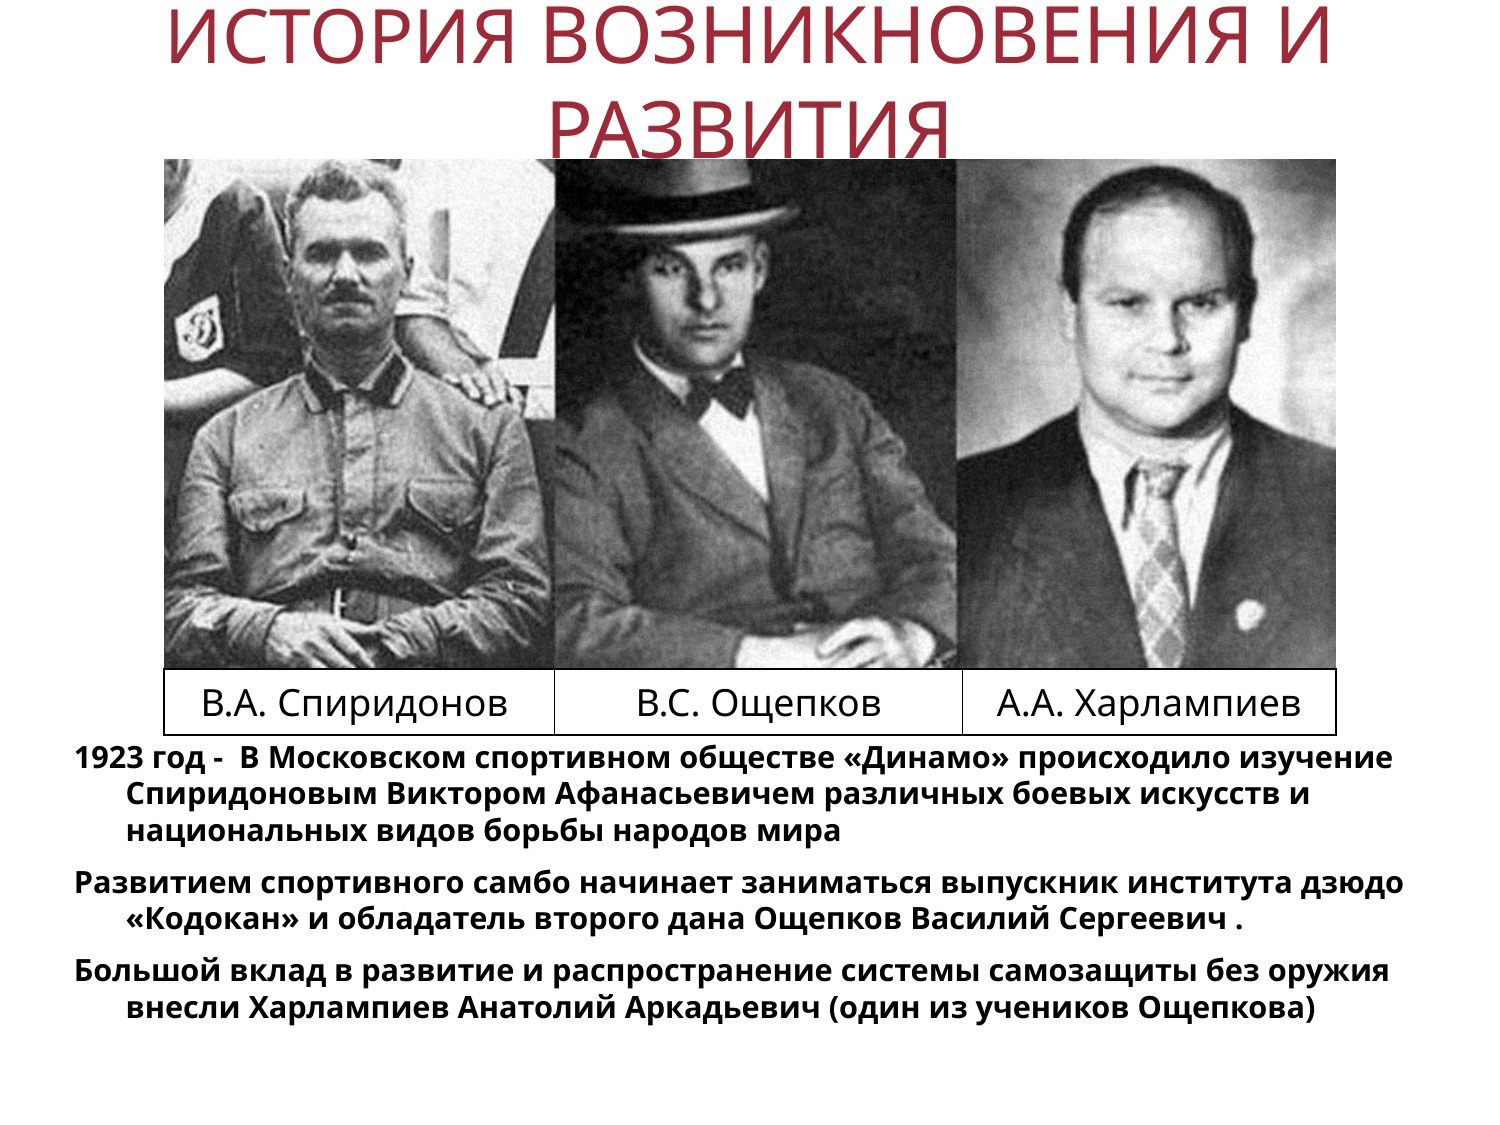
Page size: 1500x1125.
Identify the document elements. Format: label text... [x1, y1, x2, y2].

table_header В.С. Ощепков [555, 678, 962, 734]
table_header В.А. Спиридонов [165, 678, 554, 734]
list 1923 год - В Московском спортивном обществе «Динамо» происходило изучение Спиридоновым Виктором Афанасьевичем различных боевых искусств и национальных видов борьбы народов мира Развитием спортивного самбо начинает заниматься выпускник института дзюдо «Кодокан» и обладатель второго дана Ощепков Василий Сергеевич . Большой вклад в развитие и распространение системы самозащиты без оружия внесли Харлампиев Анатолий Аркадьевич (один из учеников Ощепкова) [58, 730, 1441, 1082]
title История возникновения и развития [0, 0, 1500, 160]
table_header А.А. Харлампиев [963, 678, 1335, 734]
picture [163, 159, 1337, 670]
